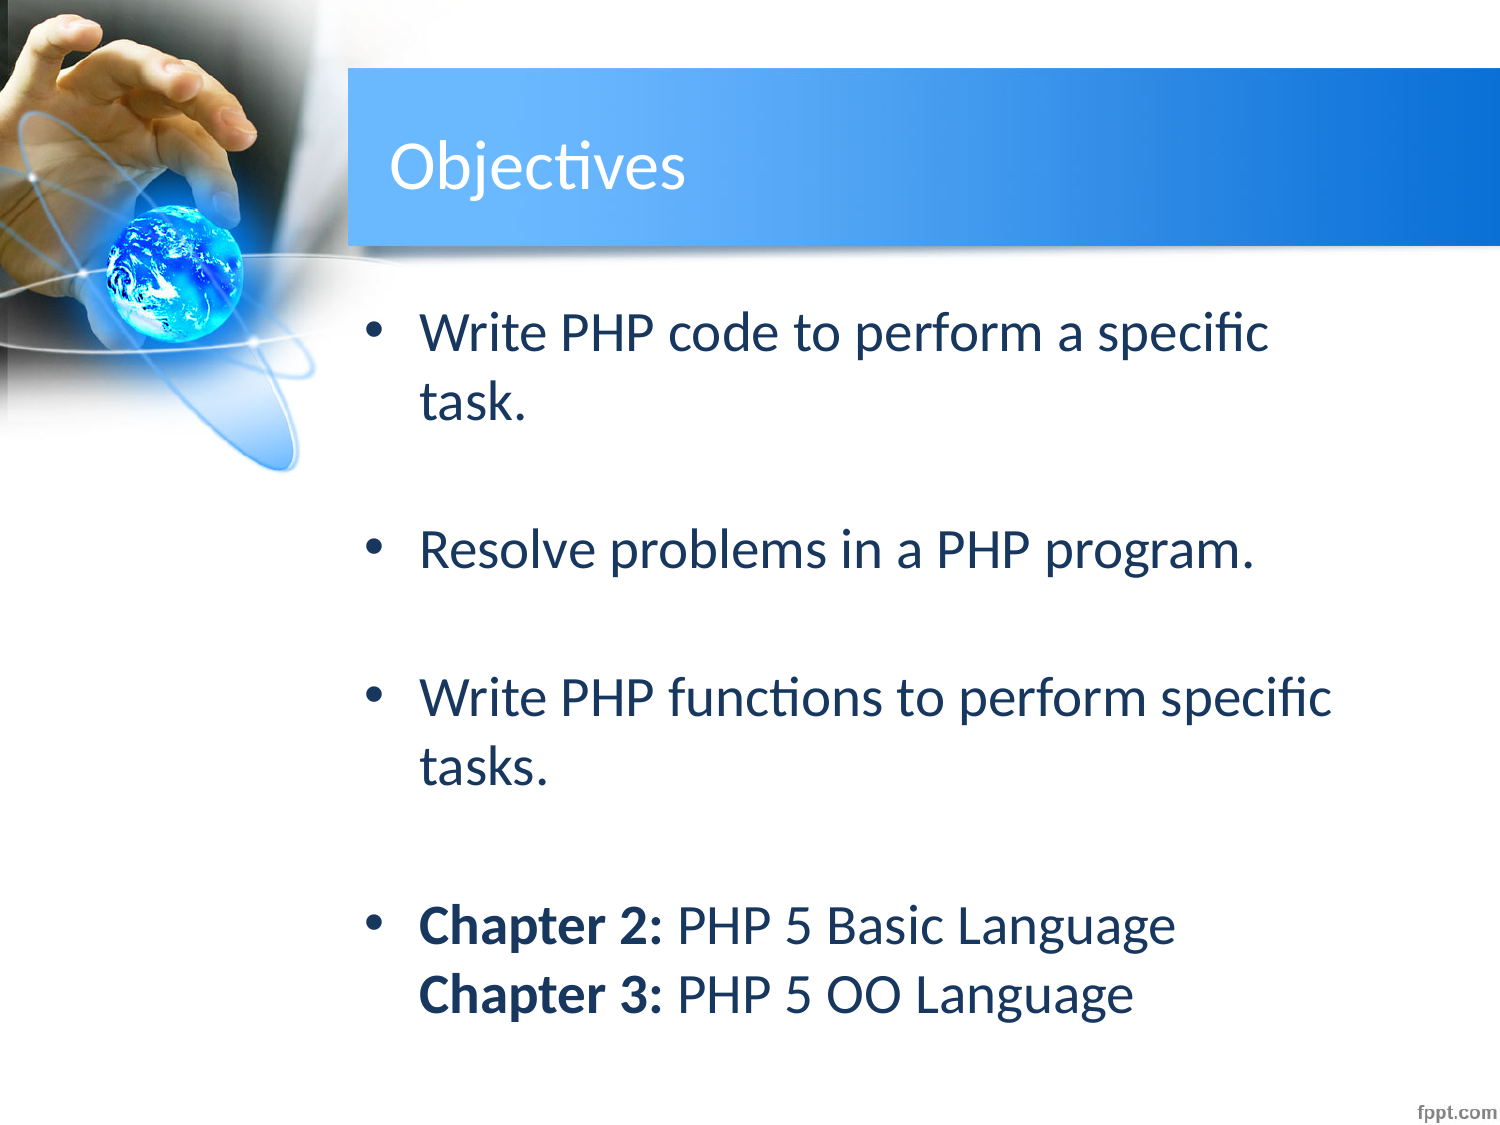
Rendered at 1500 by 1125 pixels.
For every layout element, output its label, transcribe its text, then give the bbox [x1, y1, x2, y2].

list Write PHP code to perform a specific task. Resolve problems in a PHP program. Write PHP functions to perform specific tasks. Chapter 2: PHP 5 Basic Language Chapter 3: PHP 5 OO Language [349, 286, 1402, 1039]
title Objectives [374, 111, 1452, 212]
picture [0, 0, 1500, 1125]
